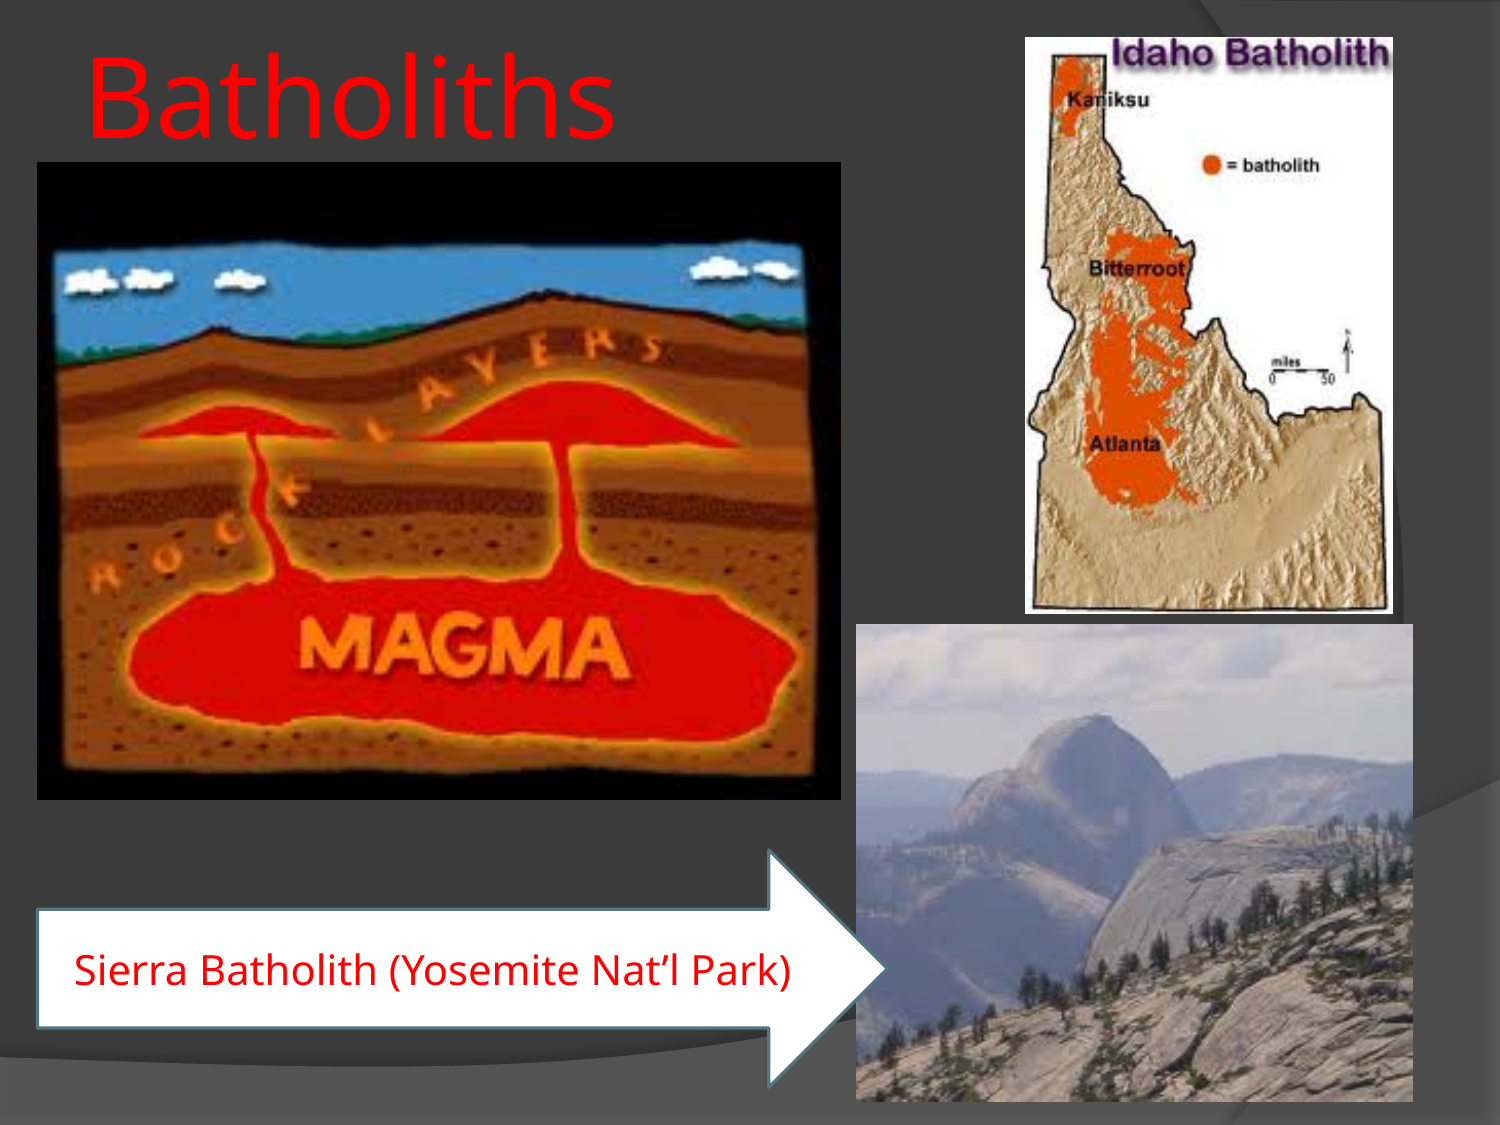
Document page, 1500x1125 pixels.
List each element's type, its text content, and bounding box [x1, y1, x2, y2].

text_box Sierra Batholith (Yosemite Nat’l Park) [35, 848, 846, 1089]
picture [855, 624, 1413, 1102]
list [37, 162, 841, 801]
title Batholiths [75, 0, 1300, 188]
picture [1024, 37, 1393, 615]
